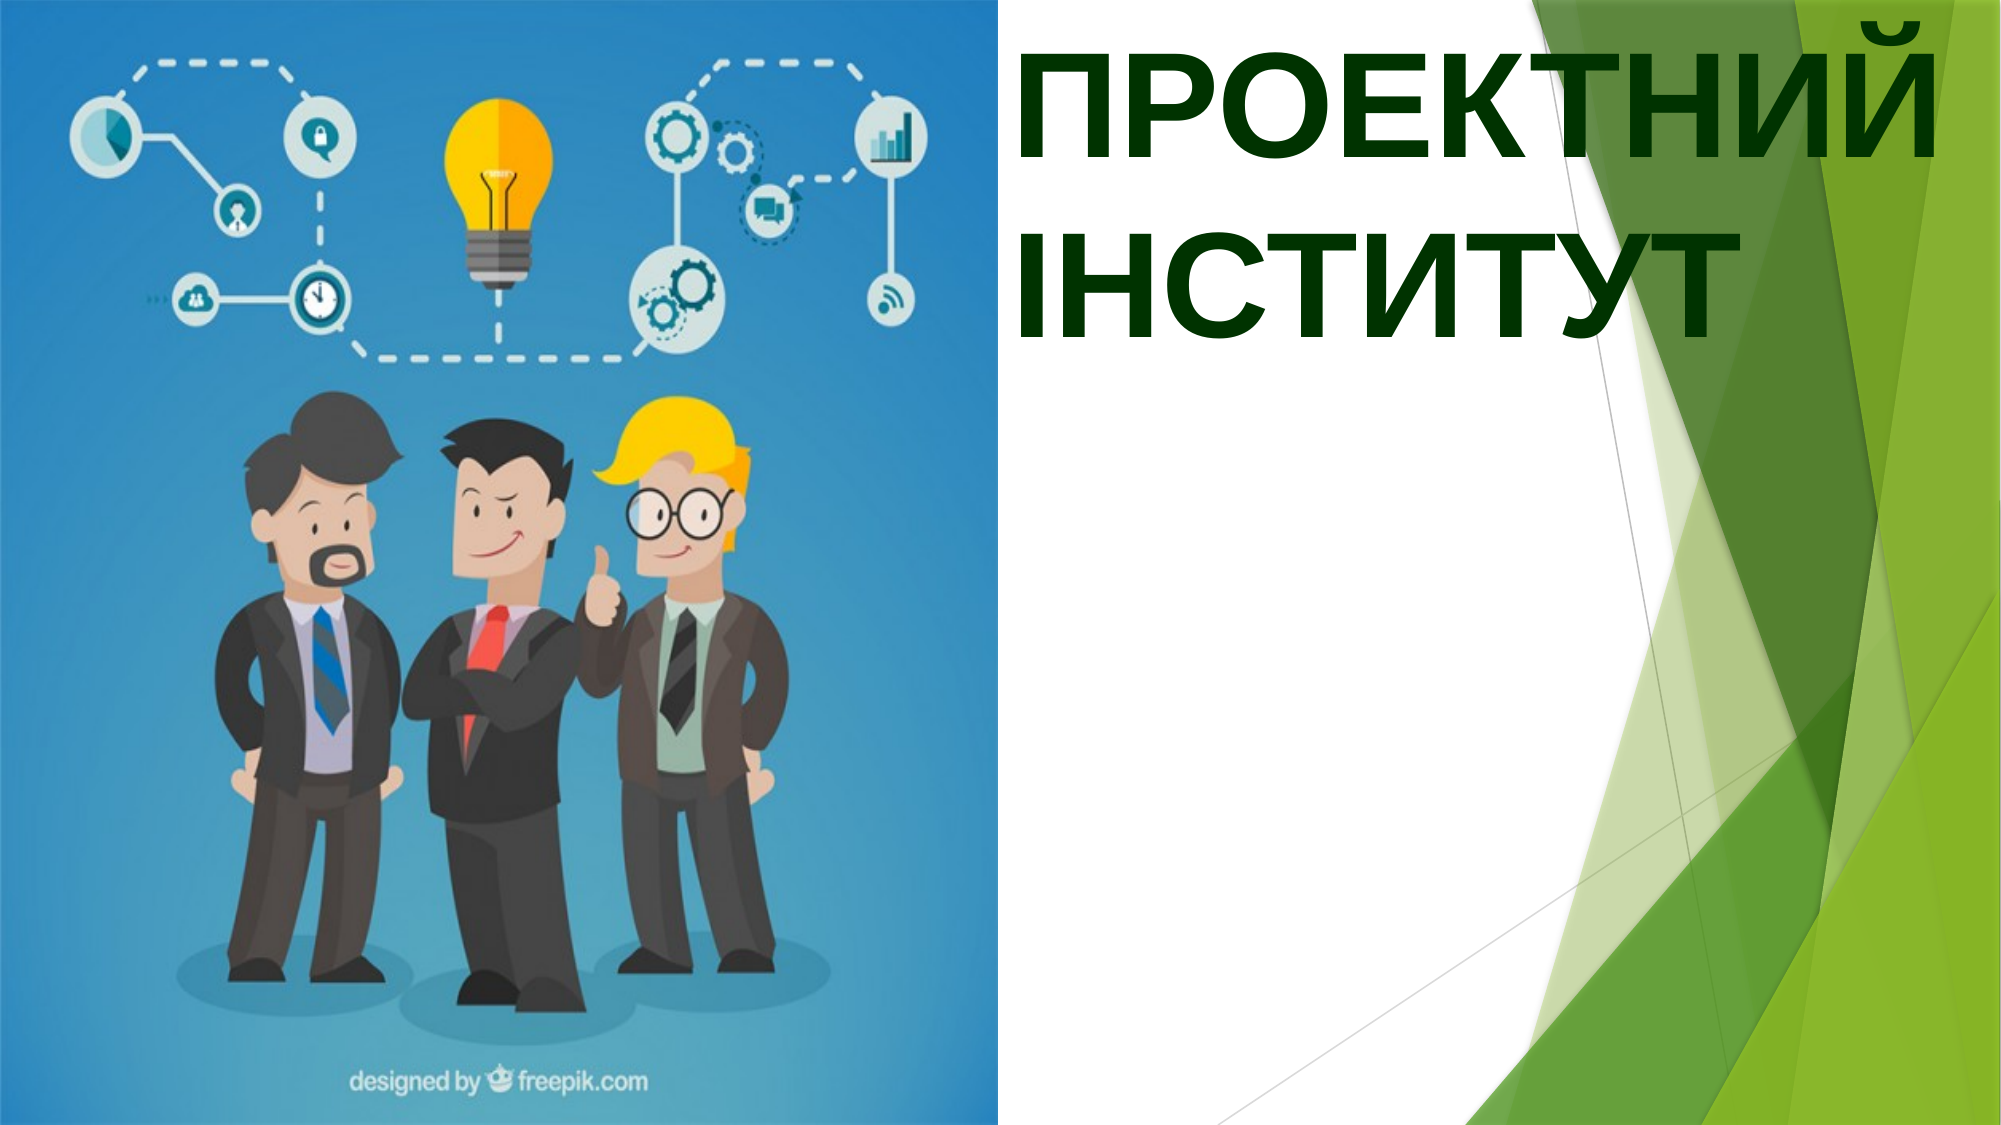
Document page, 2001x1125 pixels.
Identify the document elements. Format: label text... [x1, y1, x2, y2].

picture [0, 0, 998, 1125]
text_box ПРОЕКТНИЙ ІНСТИТУТ [999, 0, 2000, 375]
